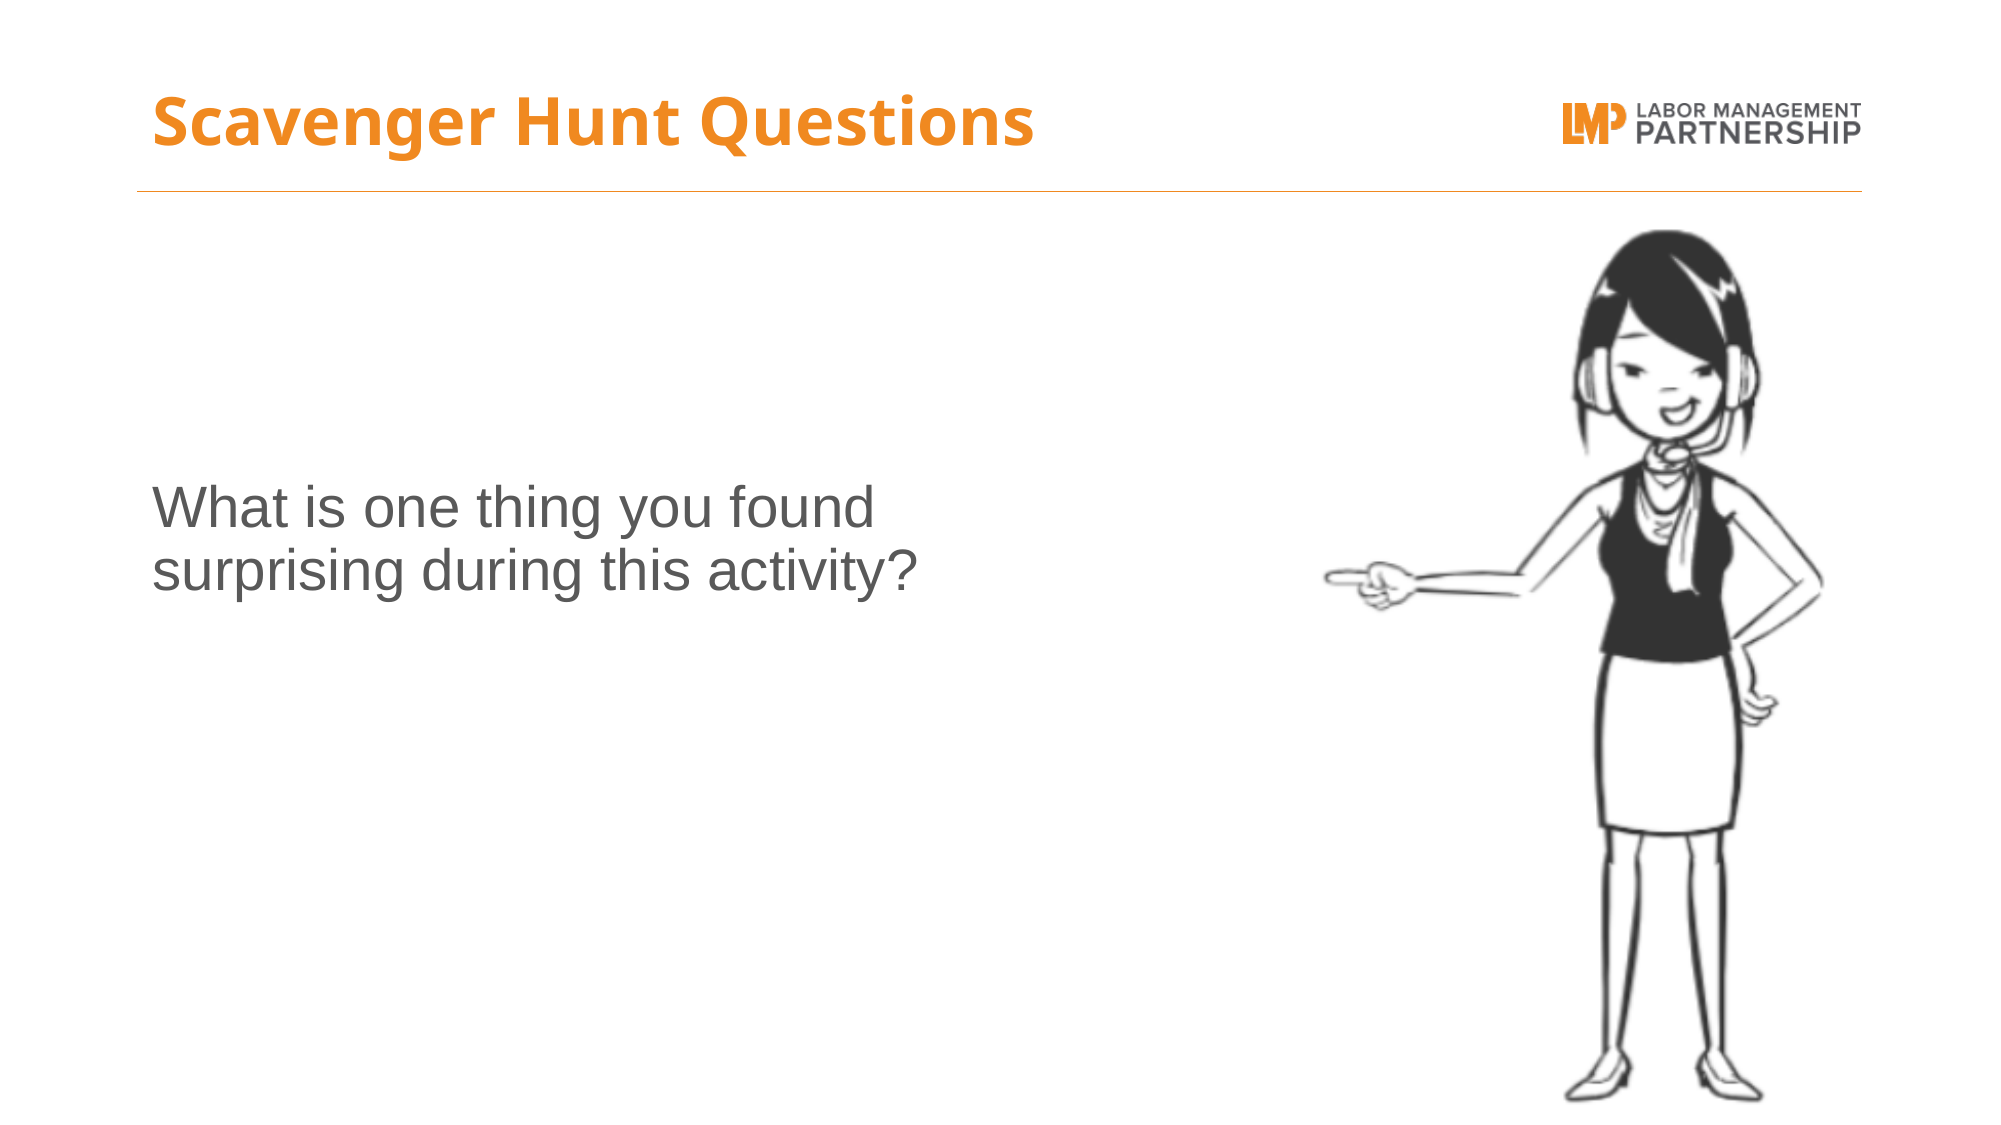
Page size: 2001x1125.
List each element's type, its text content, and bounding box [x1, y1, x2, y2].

title Scavenger Hunt Questions [137, 59, 1529, 188]
list What is one thing you found surprising during this activity? [137, 469, 1123, 853]
picture [1562, 103, 1863, 144]
picture [1314, 216, 1835, 1117]
